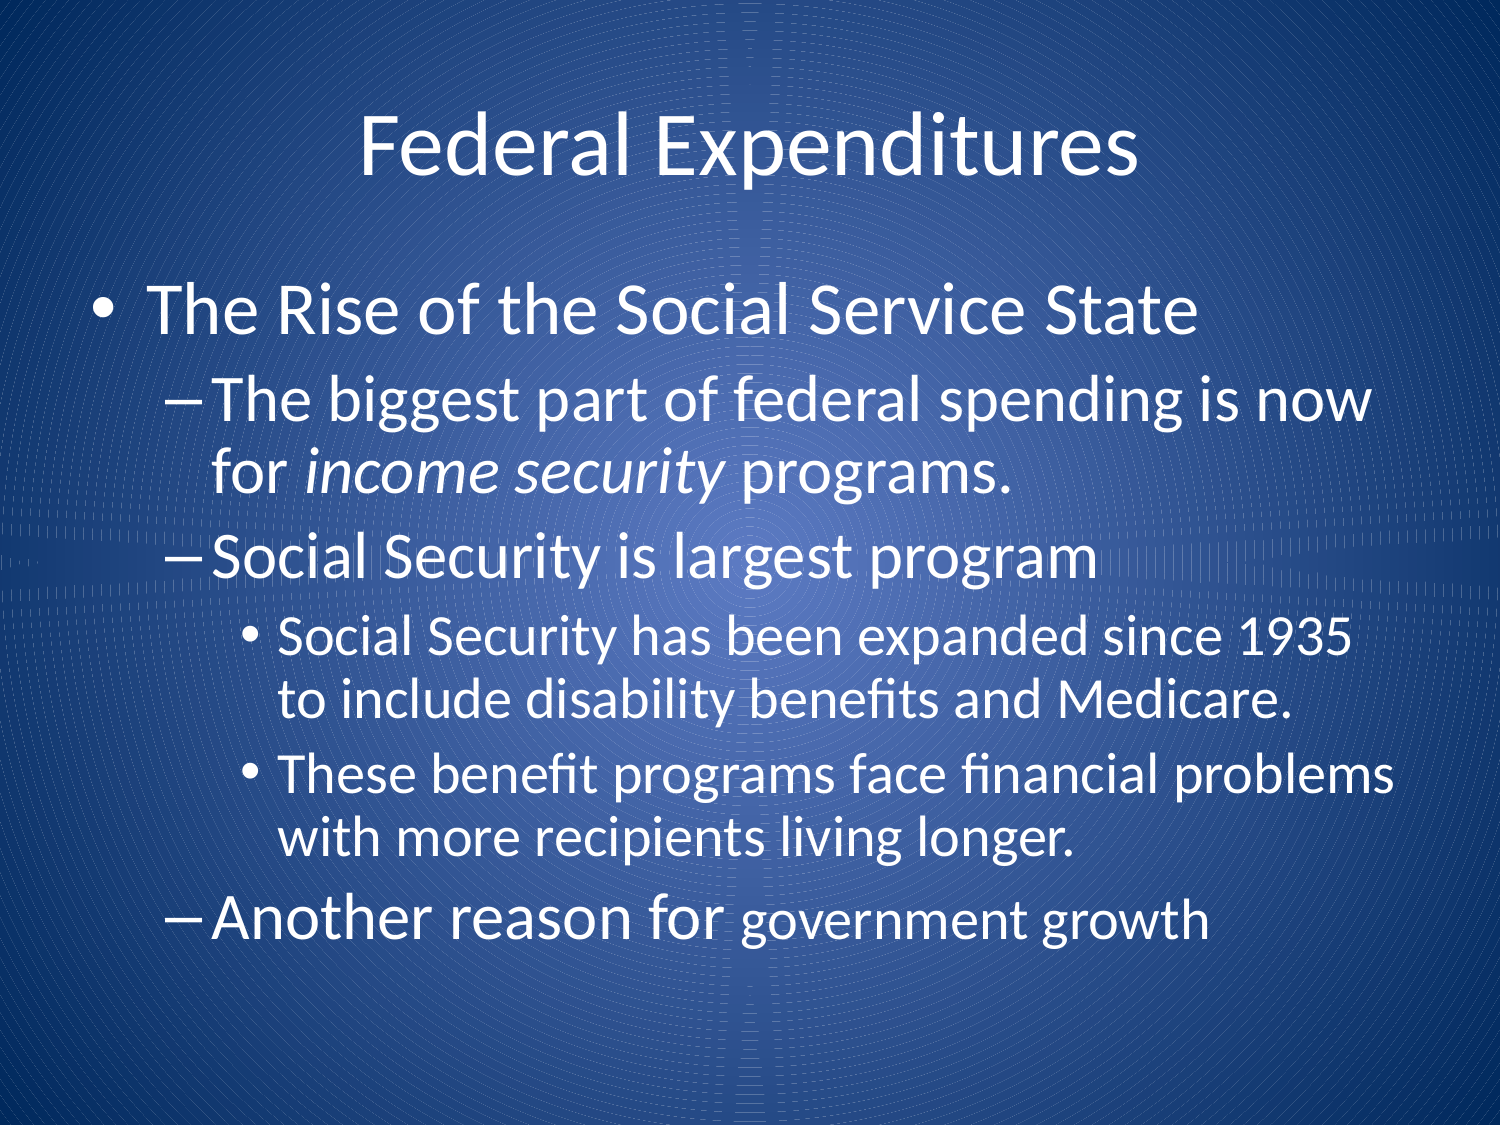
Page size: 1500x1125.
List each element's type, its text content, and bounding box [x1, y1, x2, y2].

title Federal Expenditures [75, 45, 1425, 233]
list The Rise of the Social Service State The biggest part of federal spending is now for income security programs. Social Security is largest program Social Security has been expanded since 1935 to include disability benefits and Medicare. These benefit programs face financial problems with more recipients living longer. Another reason for government growth [75, 262, 1425, 1005]
